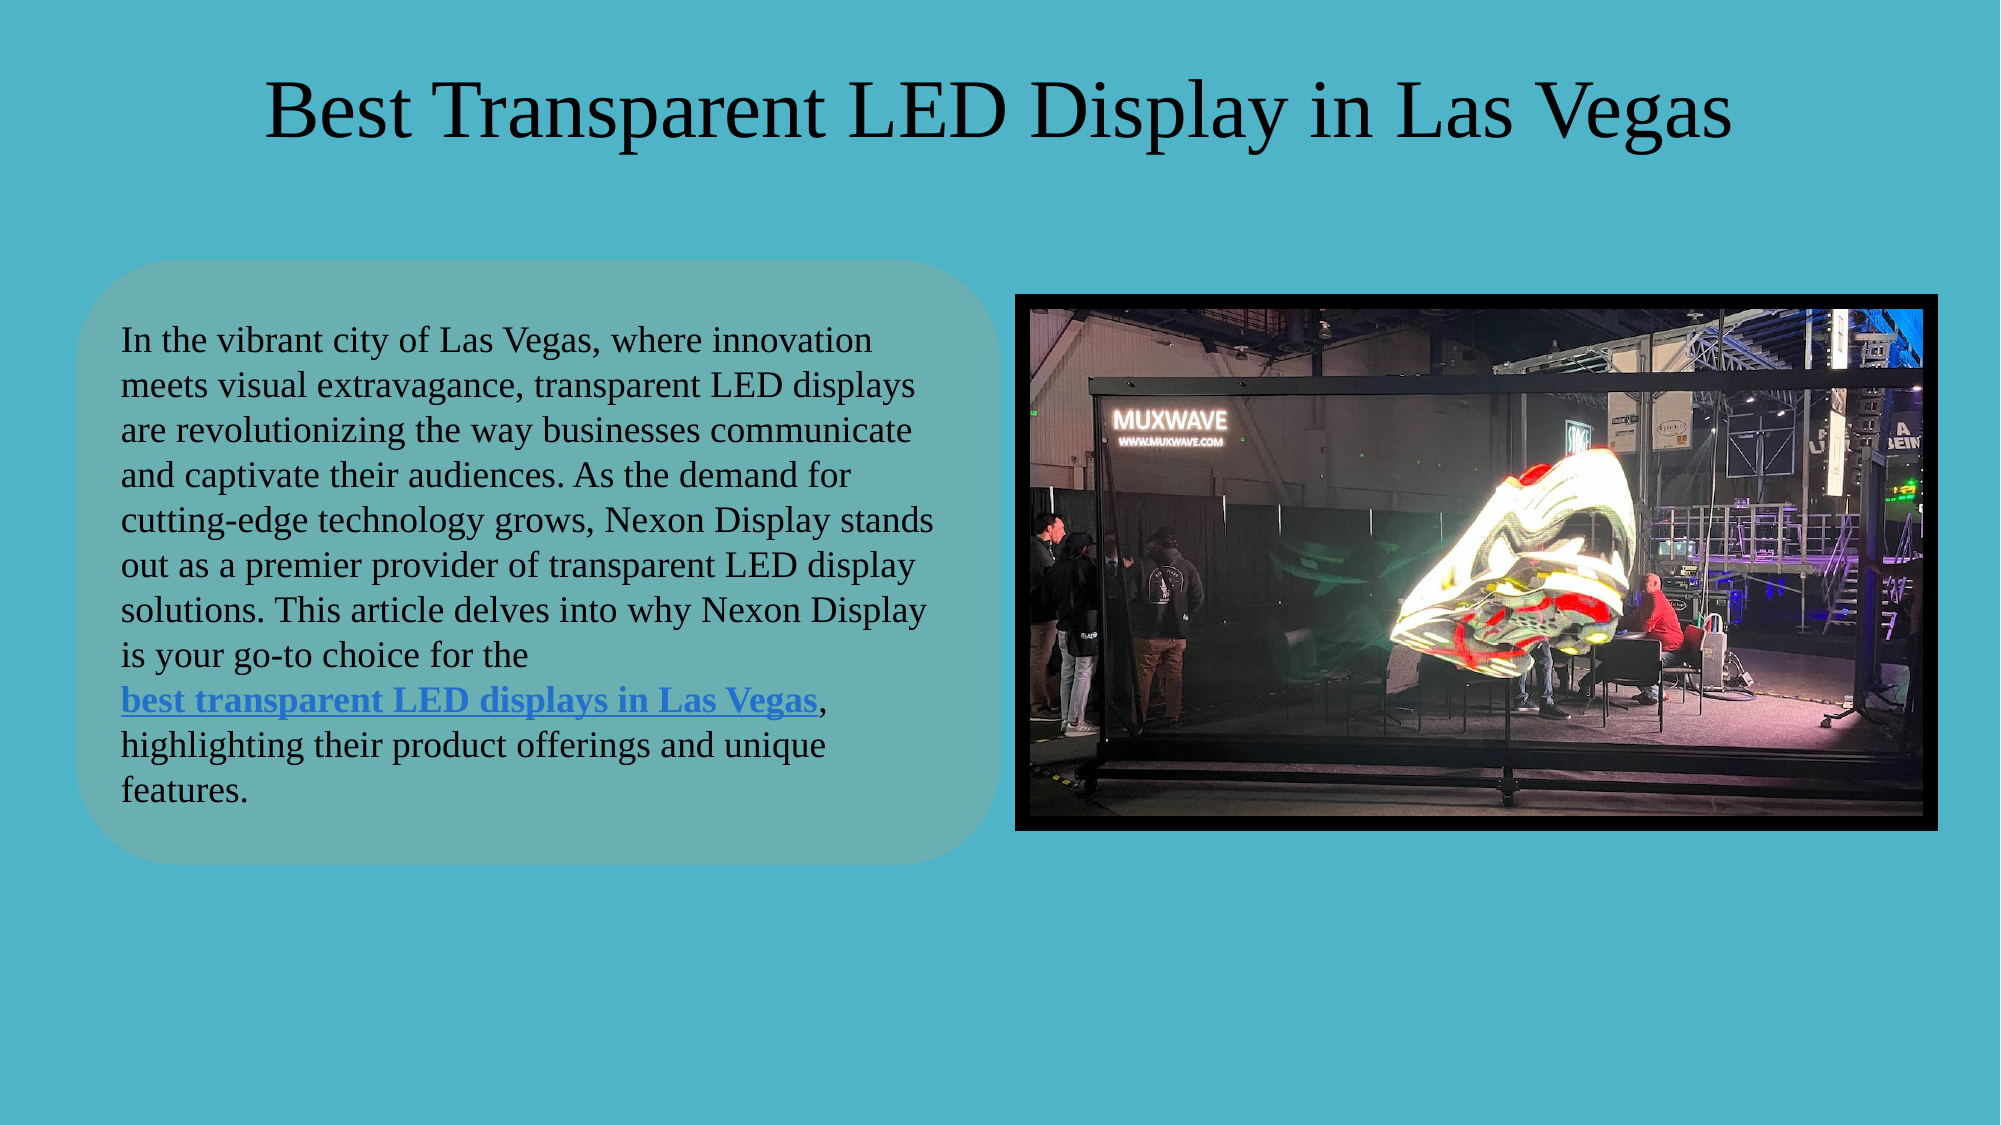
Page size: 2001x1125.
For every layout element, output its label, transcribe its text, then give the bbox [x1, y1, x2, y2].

text_box In the vibrant city of Las Vegas, where innovation meets visual extravagance, transparent LED displays are revolutionizing the way businesses communicate and captivate their audiences. As the demand for cutting-edge technology grows, Nexon Display stands out as a premier provider of transparent LED display solutions. This article delves into why Nexon Display is your go-to choice for the best transparent LED displays in Las Vegas, highlighting their product offerings and unique features. [76, 260, 1000, 865]
text_box Best Transparent LED Display in Las Vegas [249, 46, 1751, 162]
picture [1029, 308, 1924, 817]
